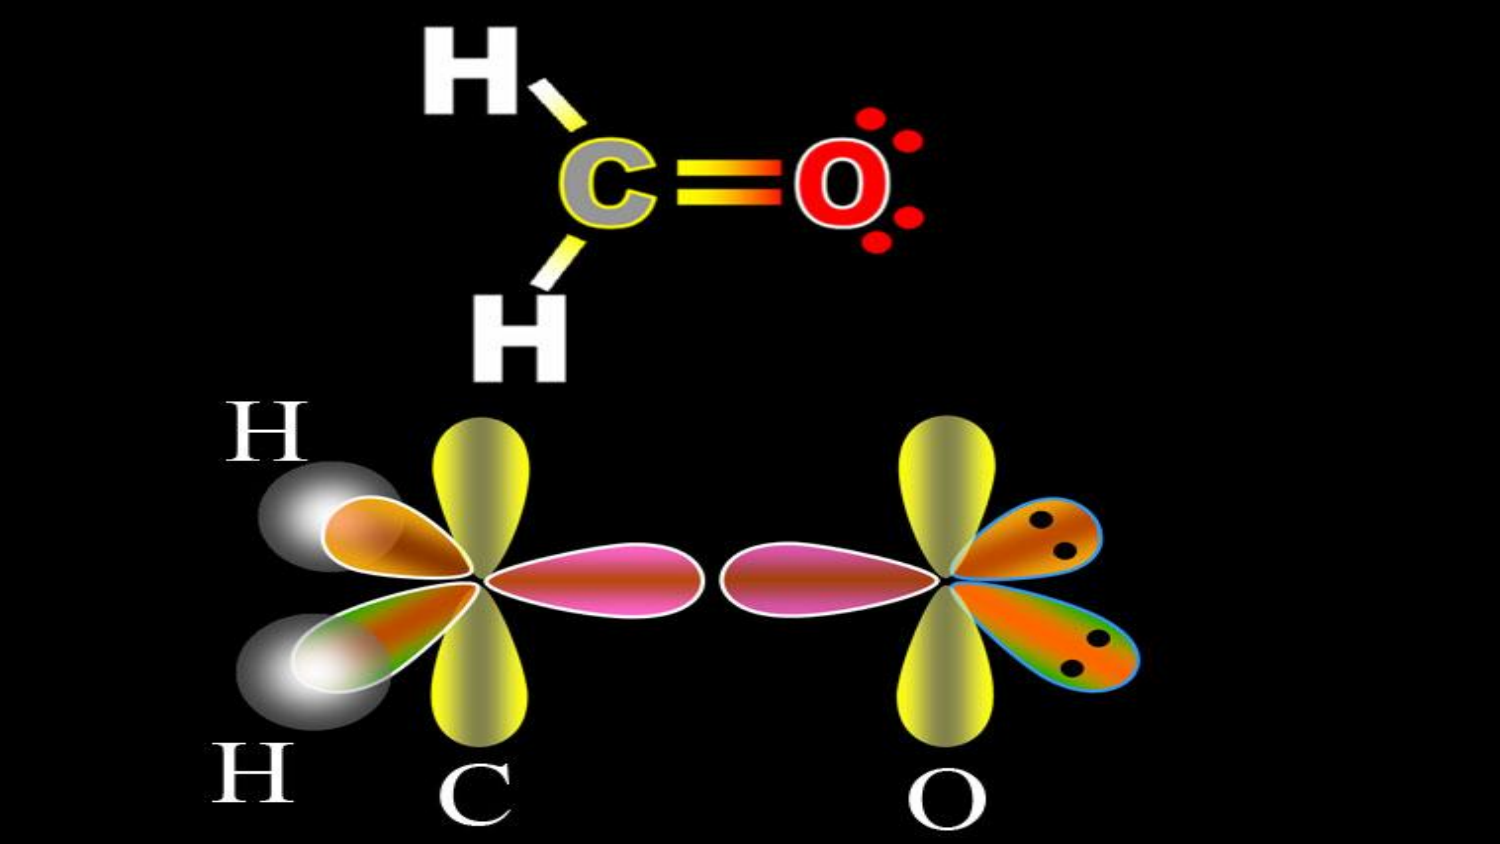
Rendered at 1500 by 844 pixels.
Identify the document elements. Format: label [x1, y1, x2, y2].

picture [187, 0, 1201, 844]
